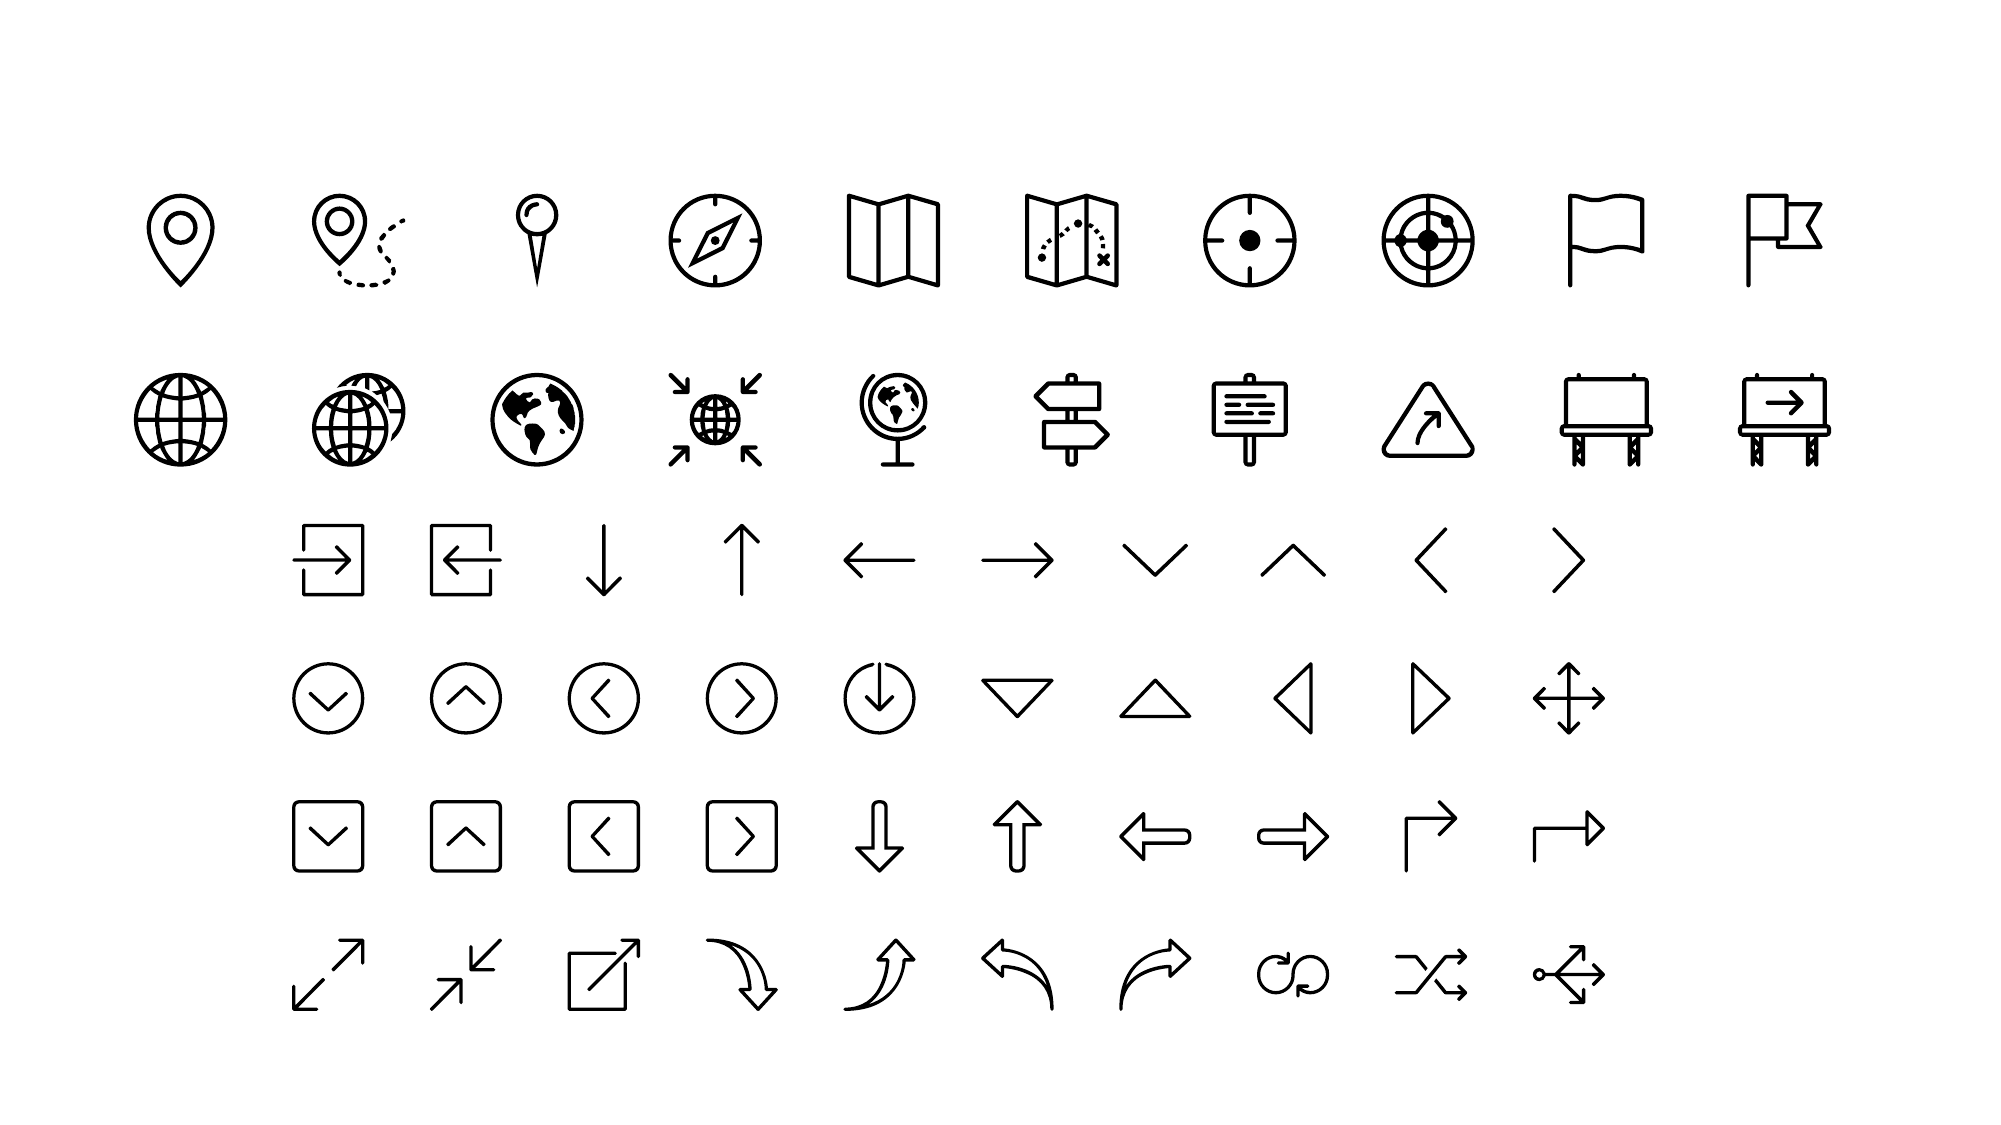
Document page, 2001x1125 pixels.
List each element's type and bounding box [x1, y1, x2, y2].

text_box [705, 800, 778, 873]
text_box [1434, 978, 1468, 1002]
text_box [336, 372, 406, 442]
text_box [1394, 948, 1468, 995]
text_box [1203, 193, 1297, 288]
text_box [292, 545, 352, 575]
text_box [382, 278, 391, 285]
text_box [1746, 193, 1823, 288]
text_box [1559, 372, 1654, 467]
text_box [384, 255, 392, 264]
text_box [981, 678, 1054, 719]
text_box [689, 394, 741, 446]
text_box [388, 224, 396, 231]
text_box [740, 372, 762, 395]
text_box [331, 938, 365, 972]
text_box [429, 977, 463, 1011]
text_box [1257, 951, 1330, 998]
text_box [369, 282, 379, 288]
text_box [668, 193, 762, 288]
text_box [1119, 812, 1192, 862]
text_box [1273, 662, 1313, 735]
text_box [1532, 945, 1605, 1005]
text_box [343, 278, 352, 286]
text_box [429, 800, 503, 873]
text_box [705, 938, 778, 1011]
text_box [1260, 543, 1327, 577]
text_box [1119, 678, 1192, 719]
text_box [981, 938, 1054, 1011]
text_box [302, 523, 365, 597]
text_box [1737, 372, 1832, 467]
text_box [429, 662, 503, 735]
text_box [585, 523, 622, 597]
text_box [740, 445, 762, 467]
text_box [1211, 372, 1288, 467]
text_box [723, 523, 760, 597]
text_box [1122, 543, 1189, 577]
text_box [1568, 193, 1645, 288]
text_box [292, 662, 365, 735]
text_box [490, 372, 584, 467]
text_box [1381, 193, 1475, 288]
text_box [391, 267, 396, 276]
text_box [1404, 800, 1458, 873]
text_box [469, 938, 503, 972]
text_box [356, 282, 366, 288]
text_box [311, 389, 389, 467]
text_box [992, 800, 1043, 873]
text_box [379, 232, 387, 241]
text_box [146, 193, 215, 288]
text_box [443, 545, 503, 575]
text_box [1119, 938, 1192, 1011]
text_box [311, 193, 368, 267]
text_box [1381, 381, 1475, 458]
text_box [587, 938, 641, 992]
text_box [1257, 812, 1330, 862]
text_box [567, 800, 641, 873]
text_box [843, 542, 916, 579]
text_box [981, 542, 1054, 579]
text_box [1532, 662, 1605, 735]
text_box [399, 218, 406, 224]
text_box [868, 372, 928, 433]
text_box [133, 372, 228, 467]
text_box [854, 800, 905, 873]
text_box [567, 951, 627, 1011]
text_box [377, 244, 383, 254]
text_box [429, 523, 493, 597]
text_box [843, 662, 916, 735]
text_box [668, 445, 690, 467]
text_box [1033, 372, 1110, 467]
text_box [292, 800, 365, 873]
text_box [846, 193, 941, 288]
text_box [843, 938, 916, 1011]
text_box [1025, 193, 1119, 288]
text_box [515, 193, 559, 288]
text_box [1532, 810, 1605, 863]
text_box [1414, 527, 1448, 594]
text_box [1552, 527, 1586, 594]
text_box [567, 662, 641, 735]
text_box [668, 372, 690, 395]
text_box [859, 373, 927, 467]
text_box [292, 977, 325, 1011]
text_box [1411, 662, 1451, 735]
text_box [705, 662, 778, 735]
